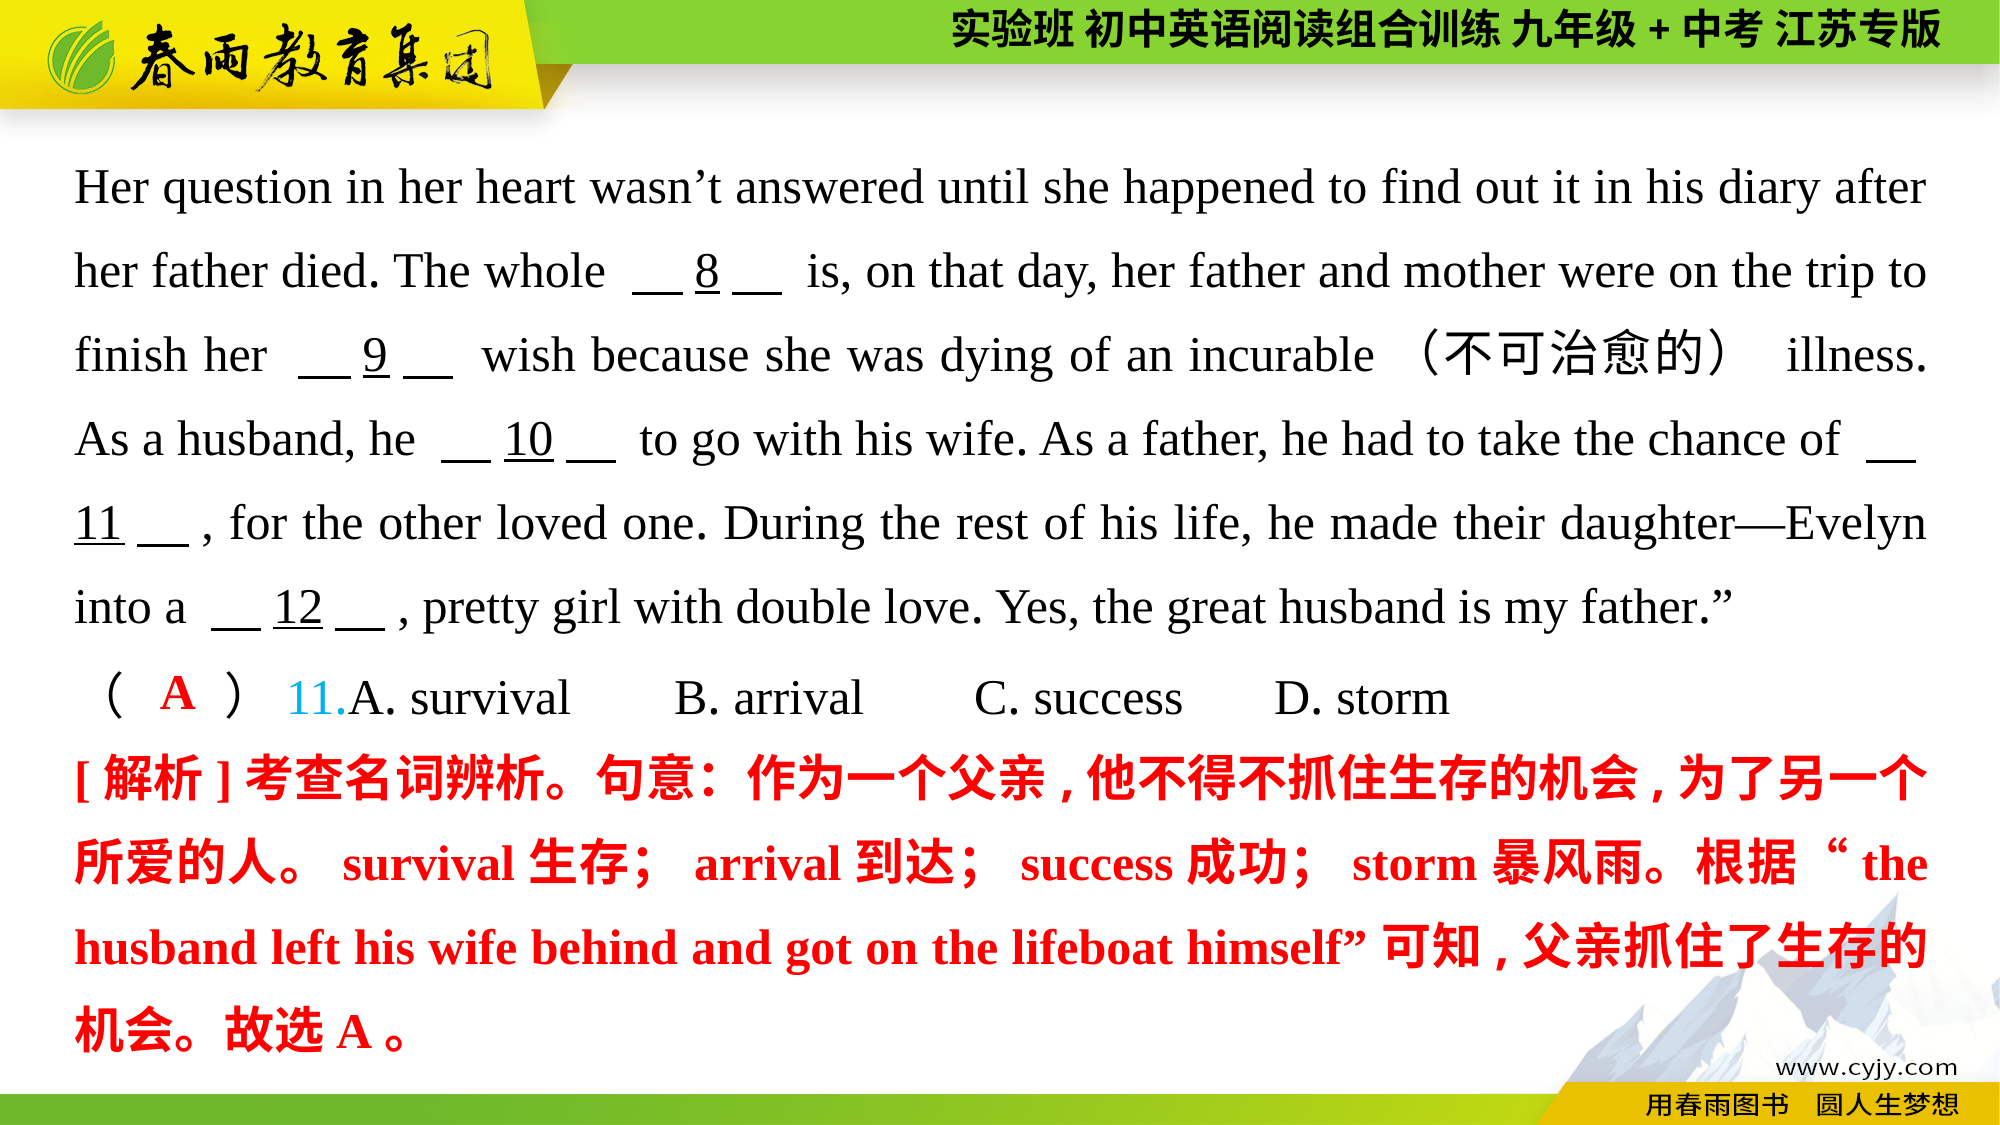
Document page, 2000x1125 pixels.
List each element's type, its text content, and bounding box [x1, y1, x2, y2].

text_box A [145, 627, 212, 715]
text_box （ ）11.A. survival B. arrival C. success D. storm [212, 633, 1944, 715]
picture [0, 0, 2000, 1125]
list Her question in her heart wasn’t answered until she happened to find out it in his diary after her father died. The whole 8 is, on that day, her father and mother were on the trip to finish her 9 wish because she was dying of an incurable（不可治愈的） illness. As a husband, he 10 to go with his wife. As a father, he had to take the chance of 11 , for the other loved one. During the rest of his life, he made their daughter—Evelyn into a 12 , pretty girl with double love. Yes, the great husband is my father.” [59, 122, 1944, 633]
text_box （ ）11.A. survival B. arrival C. success D. storm [59, 633, 145, 715]
text_box [解析]考查名词辨析。句意：作为一个父亲,他不得不抓住生存的机会,为了另一个所爱的人。survival生存；arrival到达；success成功；storm暴风雨。根据“the husband left his wife behind and got on the lifeboat himself”可知,父亲抓住了生存的机会。故选A。 [59, 715, 1944, 1066]
